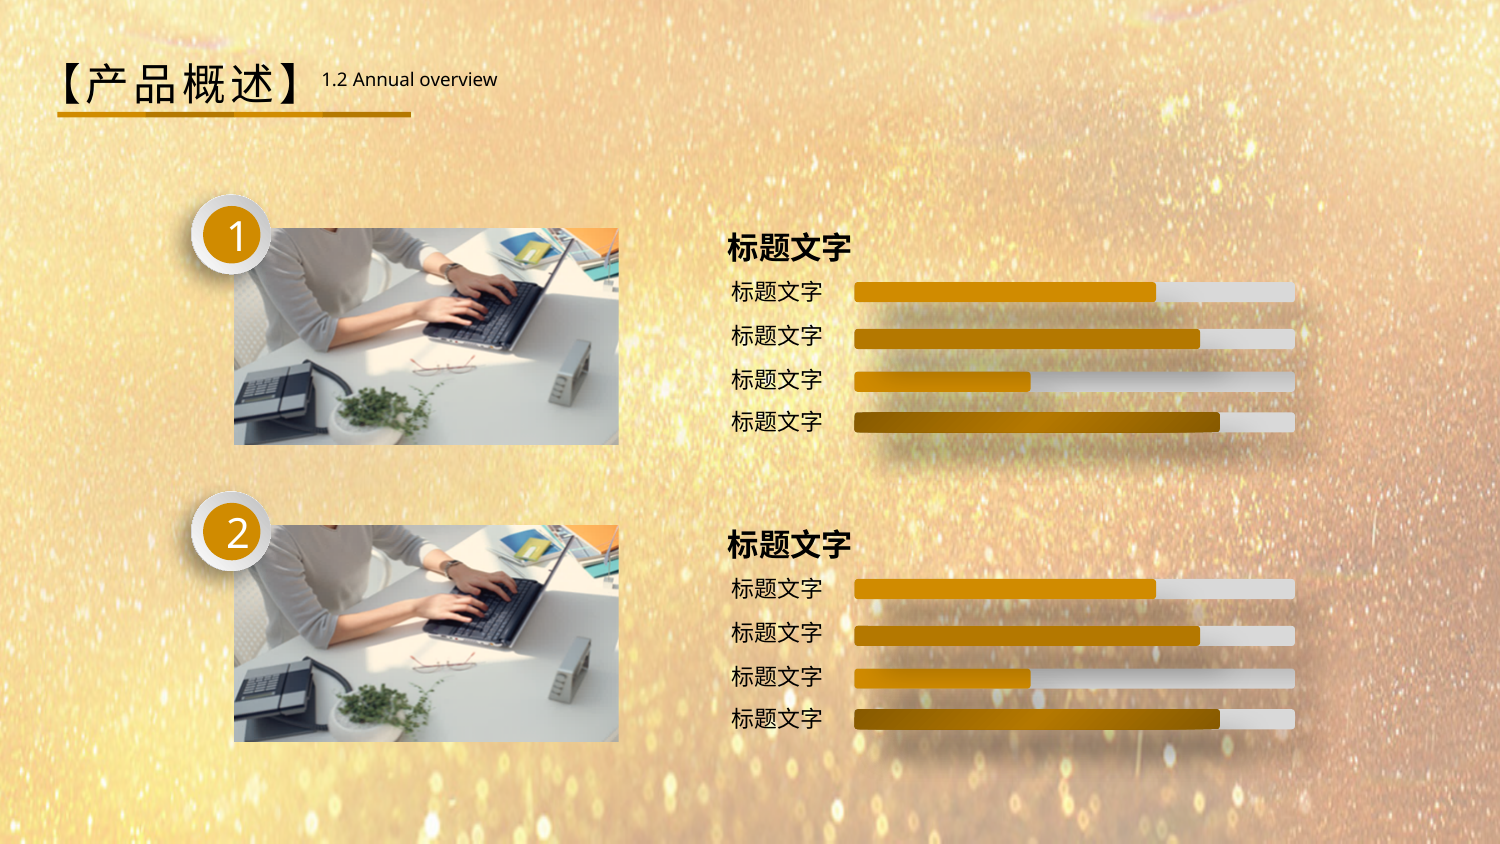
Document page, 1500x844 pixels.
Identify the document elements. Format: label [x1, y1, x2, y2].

text_box [191, 491, 271, 572]
text_box [232, 226, 621, 446]
text_box [22, 22, 516, 118]
text_box [232, 523, 621, 743]
text_box [716, 222, 1296, 442]
text_box [191, 194, 271, 275]
text_box [716, 519, 1296, 739]
